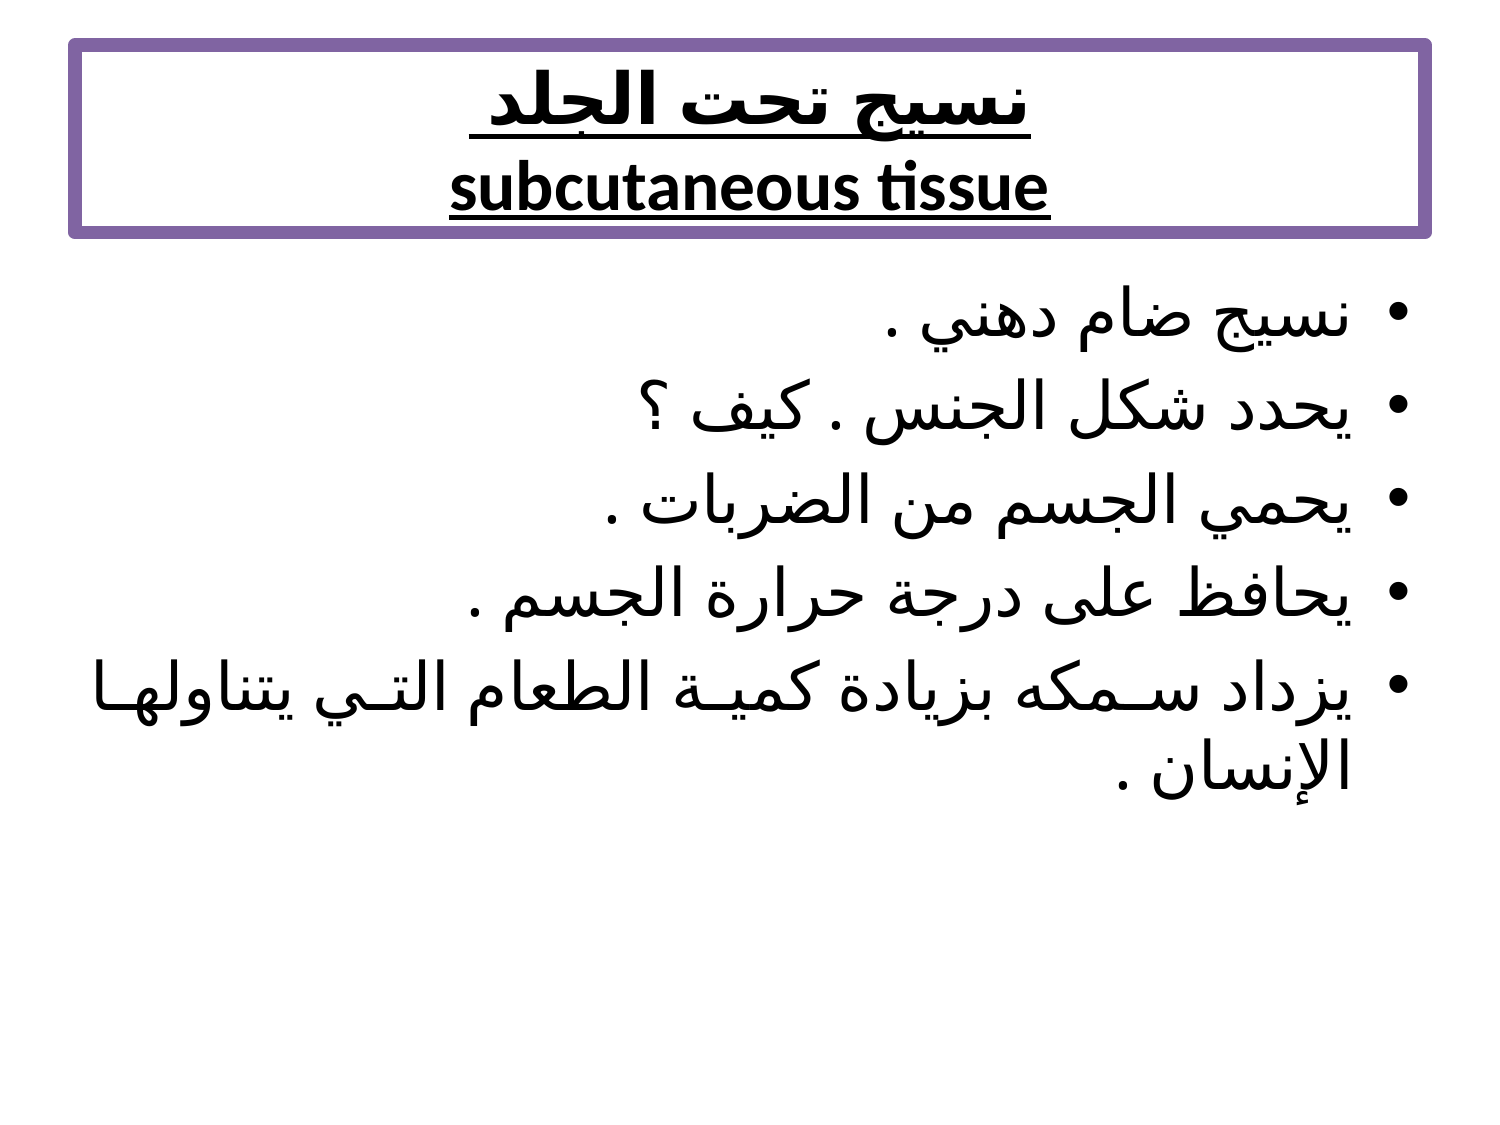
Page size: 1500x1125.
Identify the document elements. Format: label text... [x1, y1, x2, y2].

title نسيج تحت الجلد subcutaneous tissue [75, 45, 1425, 233]
list نسيج ضام دهني . يحدد شكل الجنس . كيف ؟ يحمي الجسم من الضربات . يحافظ على درجة حرارة الجسم . يزداد سمكه بزيادة كمية الطعام التي يتناولها الإنسان . [75, 262, 1425, 1005]
